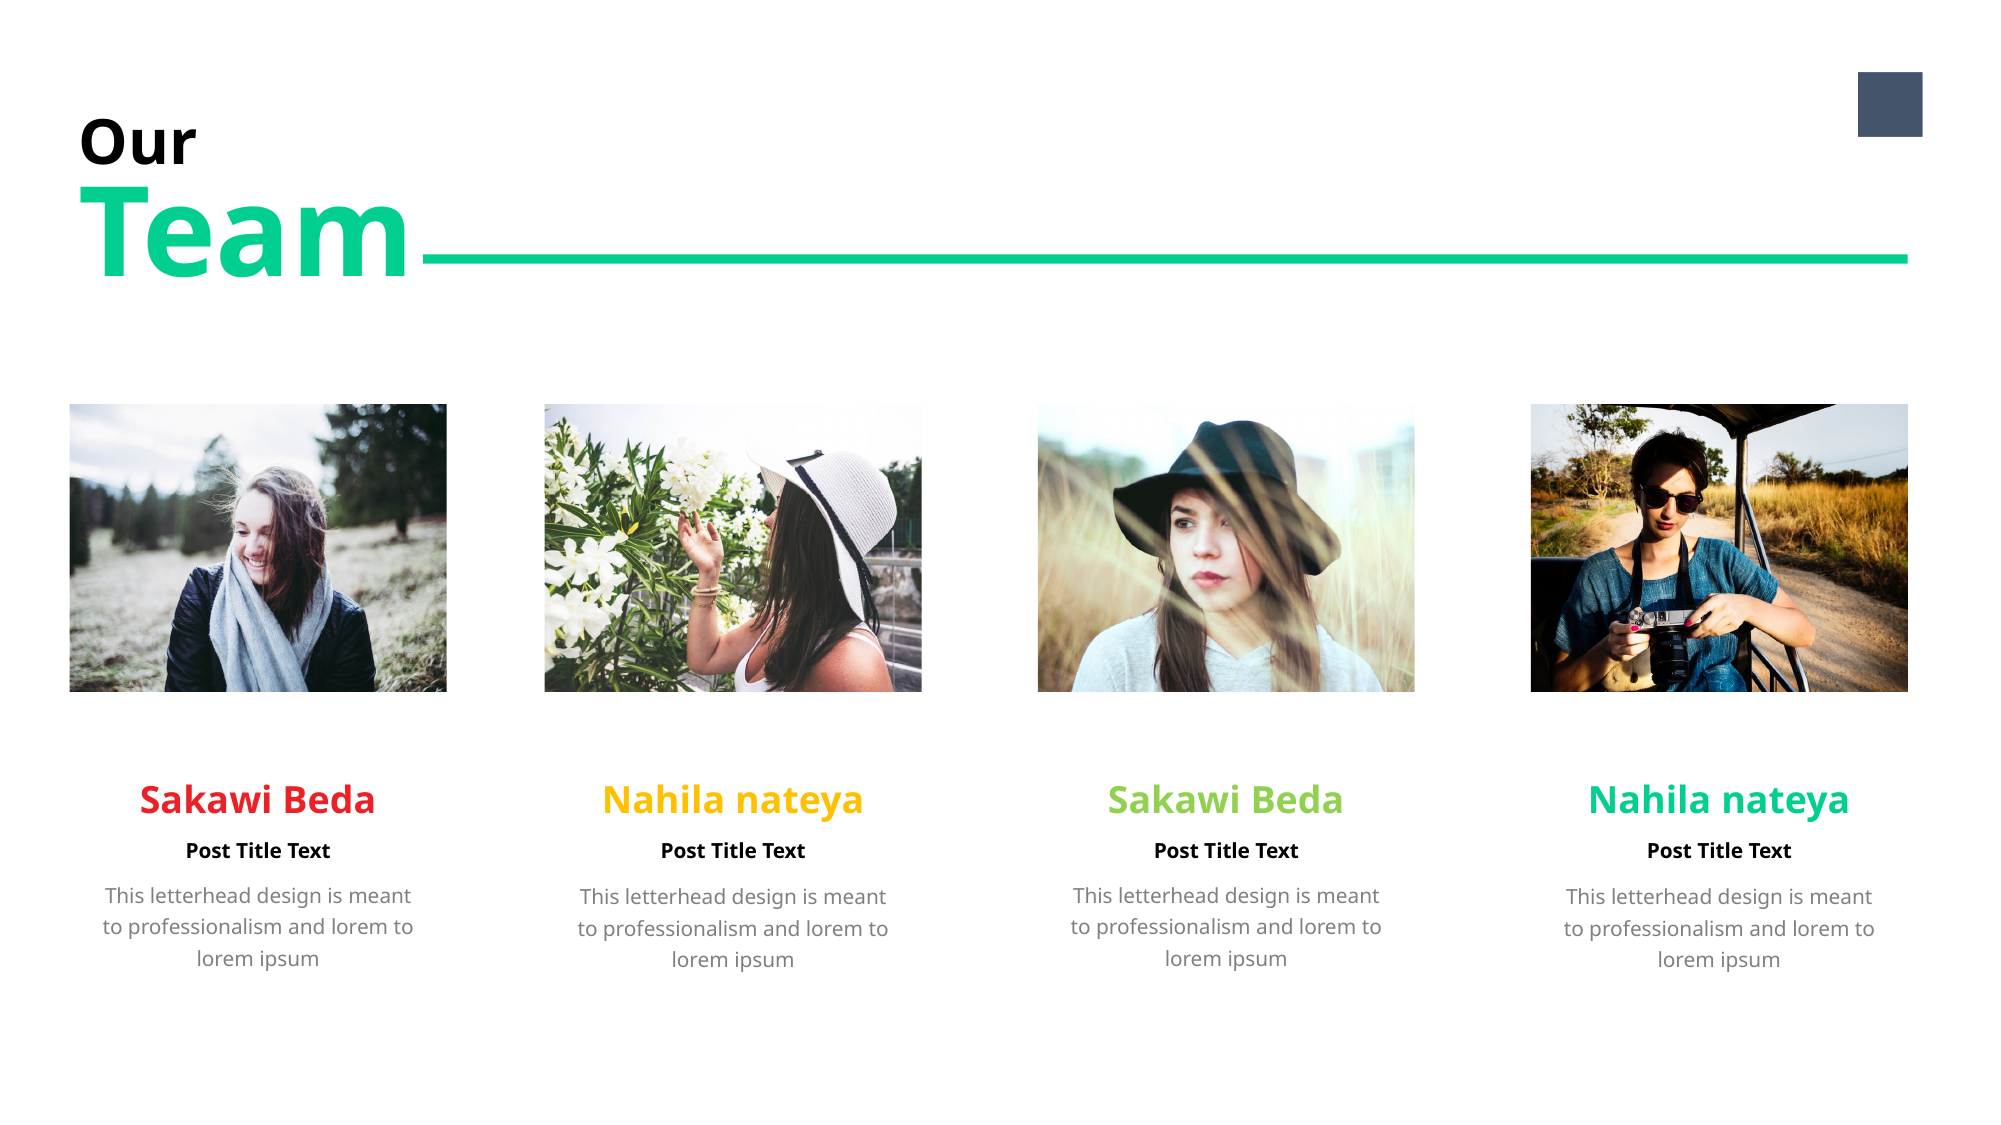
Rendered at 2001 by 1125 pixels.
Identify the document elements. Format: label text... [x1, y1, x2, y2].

picture [1037, 404, 1415, 692]
picture [1530, 404, 1908, 692]
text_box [1554, 772, 1885, 957]
slide_number 5 [1854, 78, 1927, 130]
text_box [93, 772, 424, 956]
text_box [1857, 71, 1924, 78]
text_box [568, 772, 899, 957]
text_box [1857, 130, 1924, 138]
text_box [1061, 772, 1392, 956]
text_box [422, 253, 1909, 265]
text_box Our Team [63, 44, 430, 310]
picture [69, 404, 447, 692]
picture [544, 404, 922, 692]
